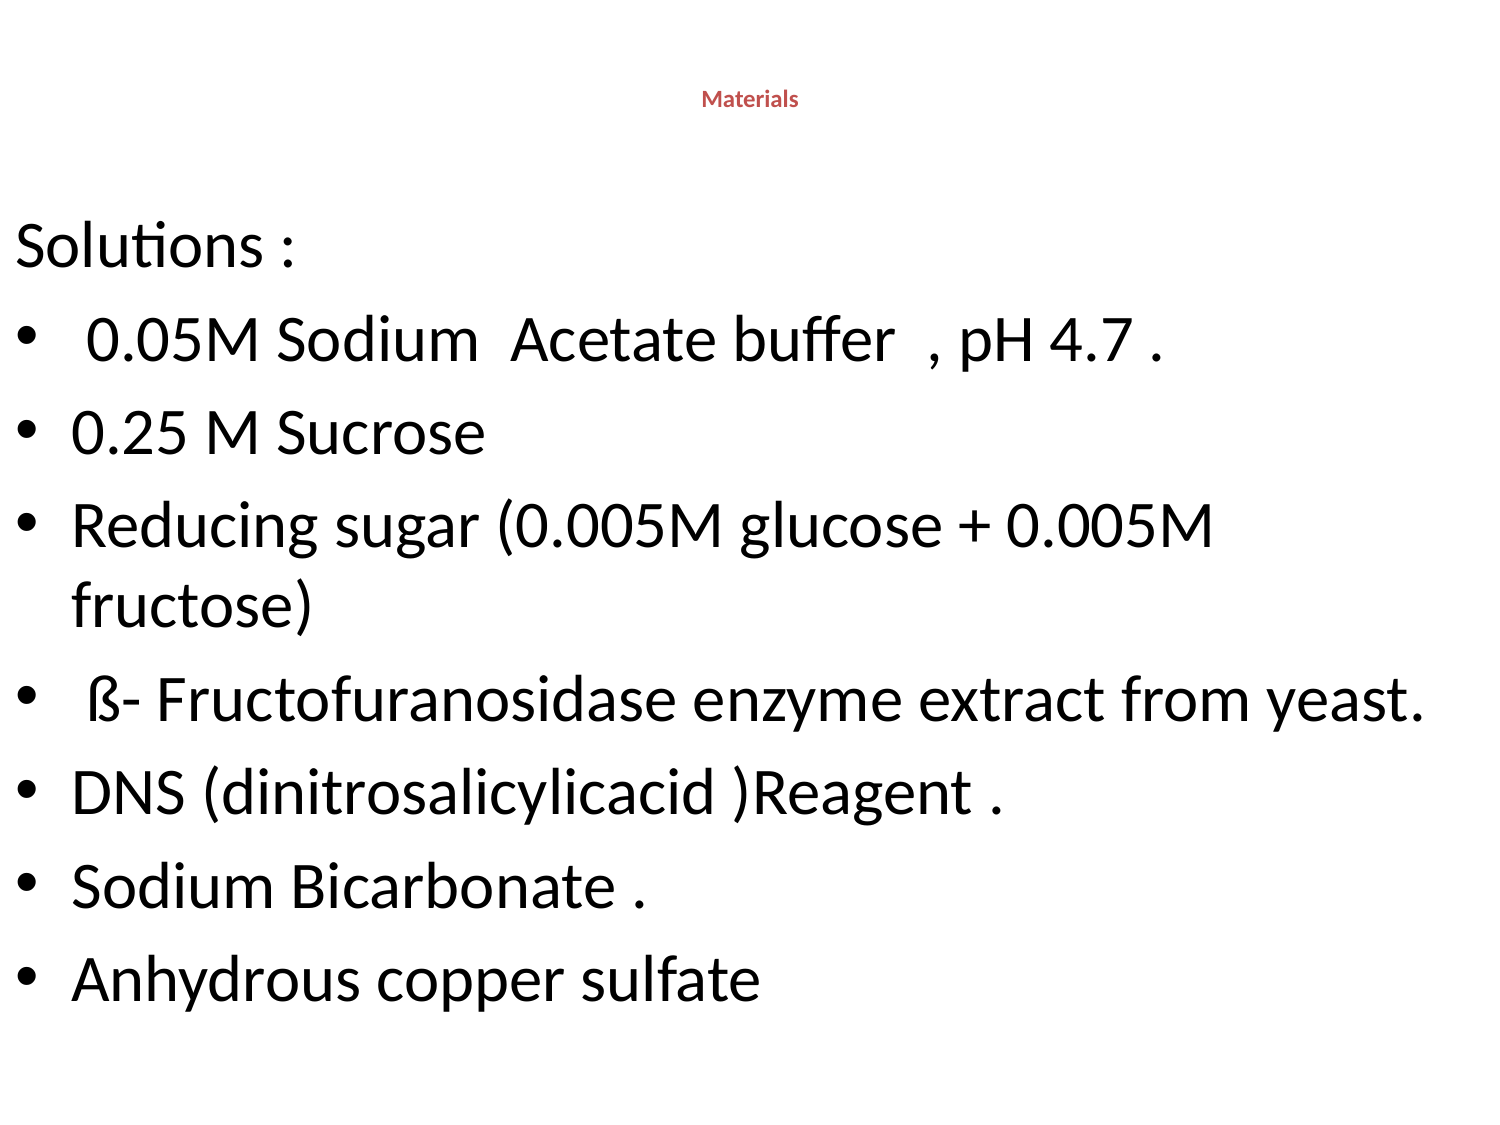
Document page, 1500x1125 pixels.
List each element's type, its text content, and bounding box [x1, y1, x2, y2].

title Materials [75, 45, 1425, 99]
list Solutions : 0.05M Sodium Acetate buffer , pH 4.7 . 0.25 M Sucrose Reducing sugar (0.005M glucose + 0.005M fructose) ß- Fructofuranosidase enzyme extract from yeast. DNS (dinitrosalicylicacid )Reagent . Sodium Bicarbonate . Anhydrous copper sulfate [0, 99, 1475, 1125]
